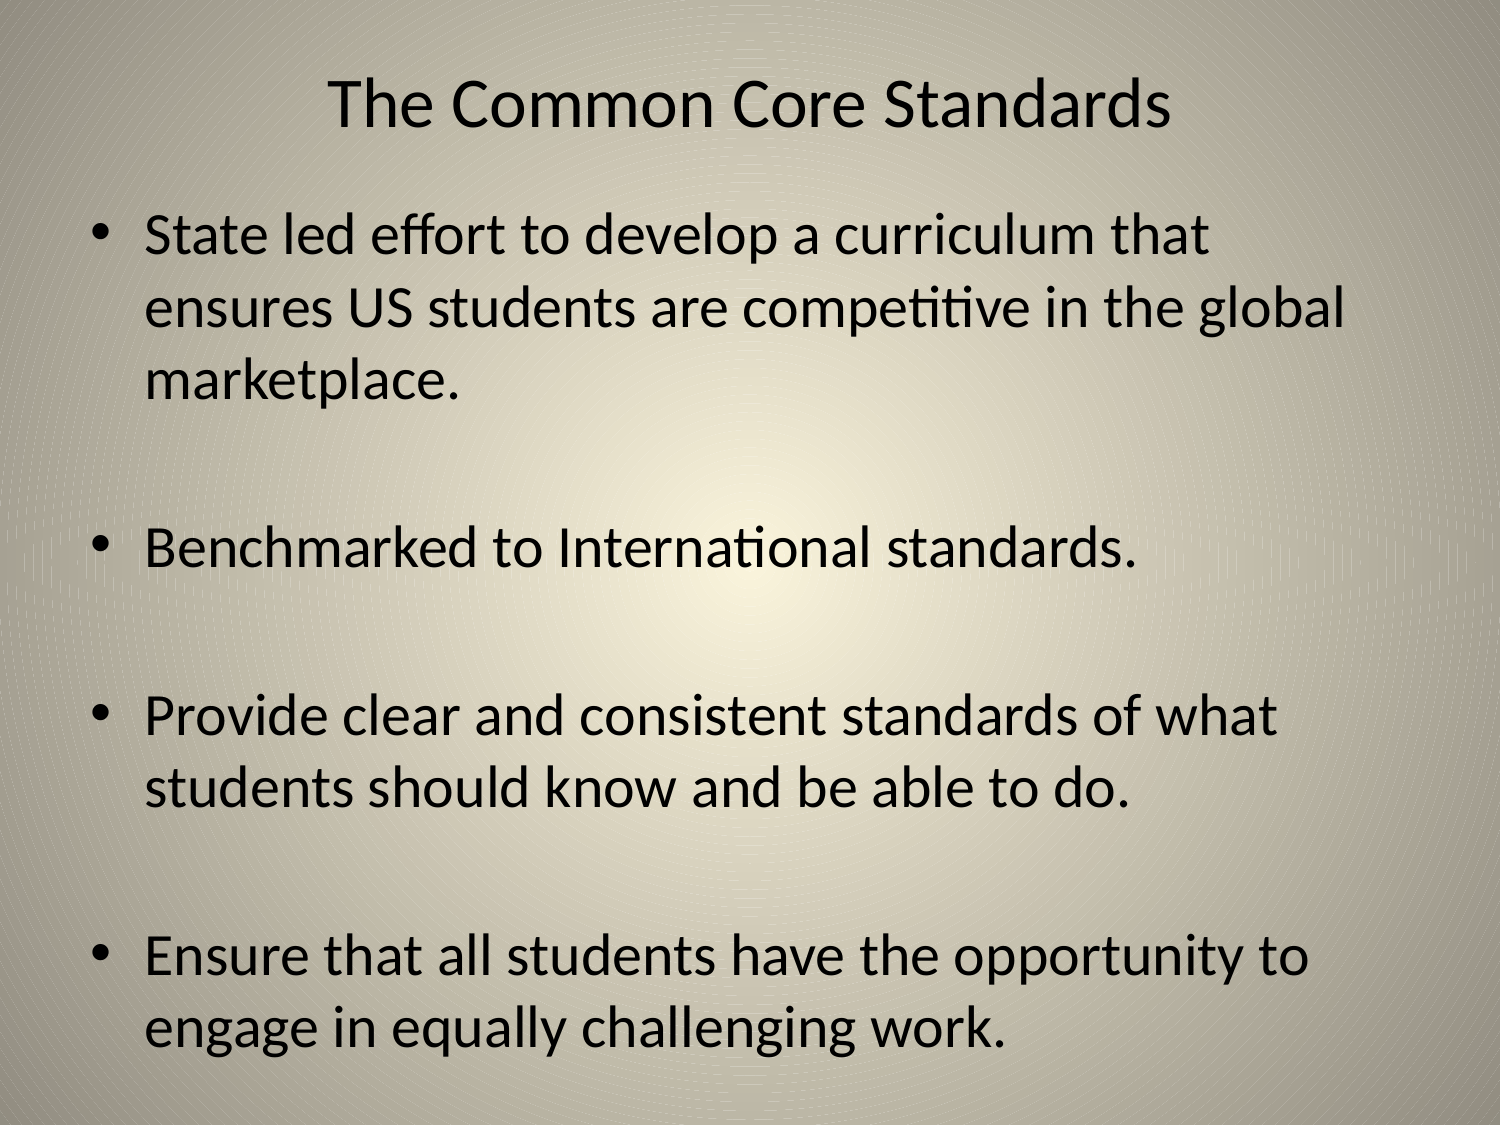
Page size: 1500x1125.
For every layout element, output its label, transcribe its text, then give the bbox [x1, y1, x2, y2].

list State led effort to develop a curriculum that ensures US students are competitive in the global marketplace. Benchmarked to International standards. Provide clear and consistent standards of what students should know and be able to do. Ensure that all students have the opportunity to engage in equally challenging work. [75, 187, 1425, 1075]
title The Common Core Standards [75, 0, 1425, 150]
